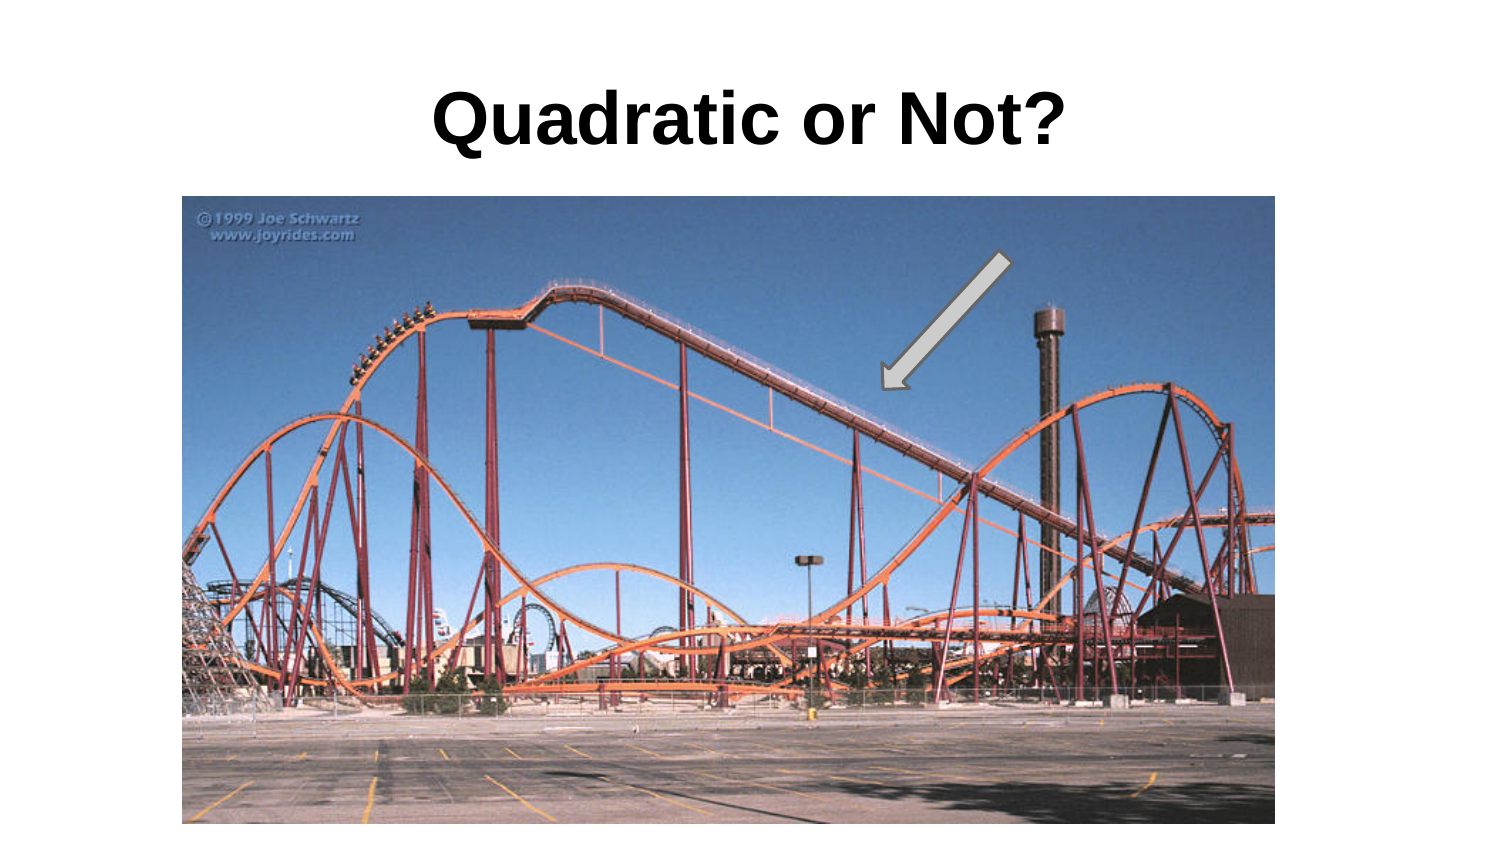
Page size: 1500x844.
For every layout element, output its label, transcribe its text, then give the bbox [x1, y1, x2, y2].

title Quadratic or Not? [75, 33, 1425, 175]
picture [182, 196, 1275, 824]
